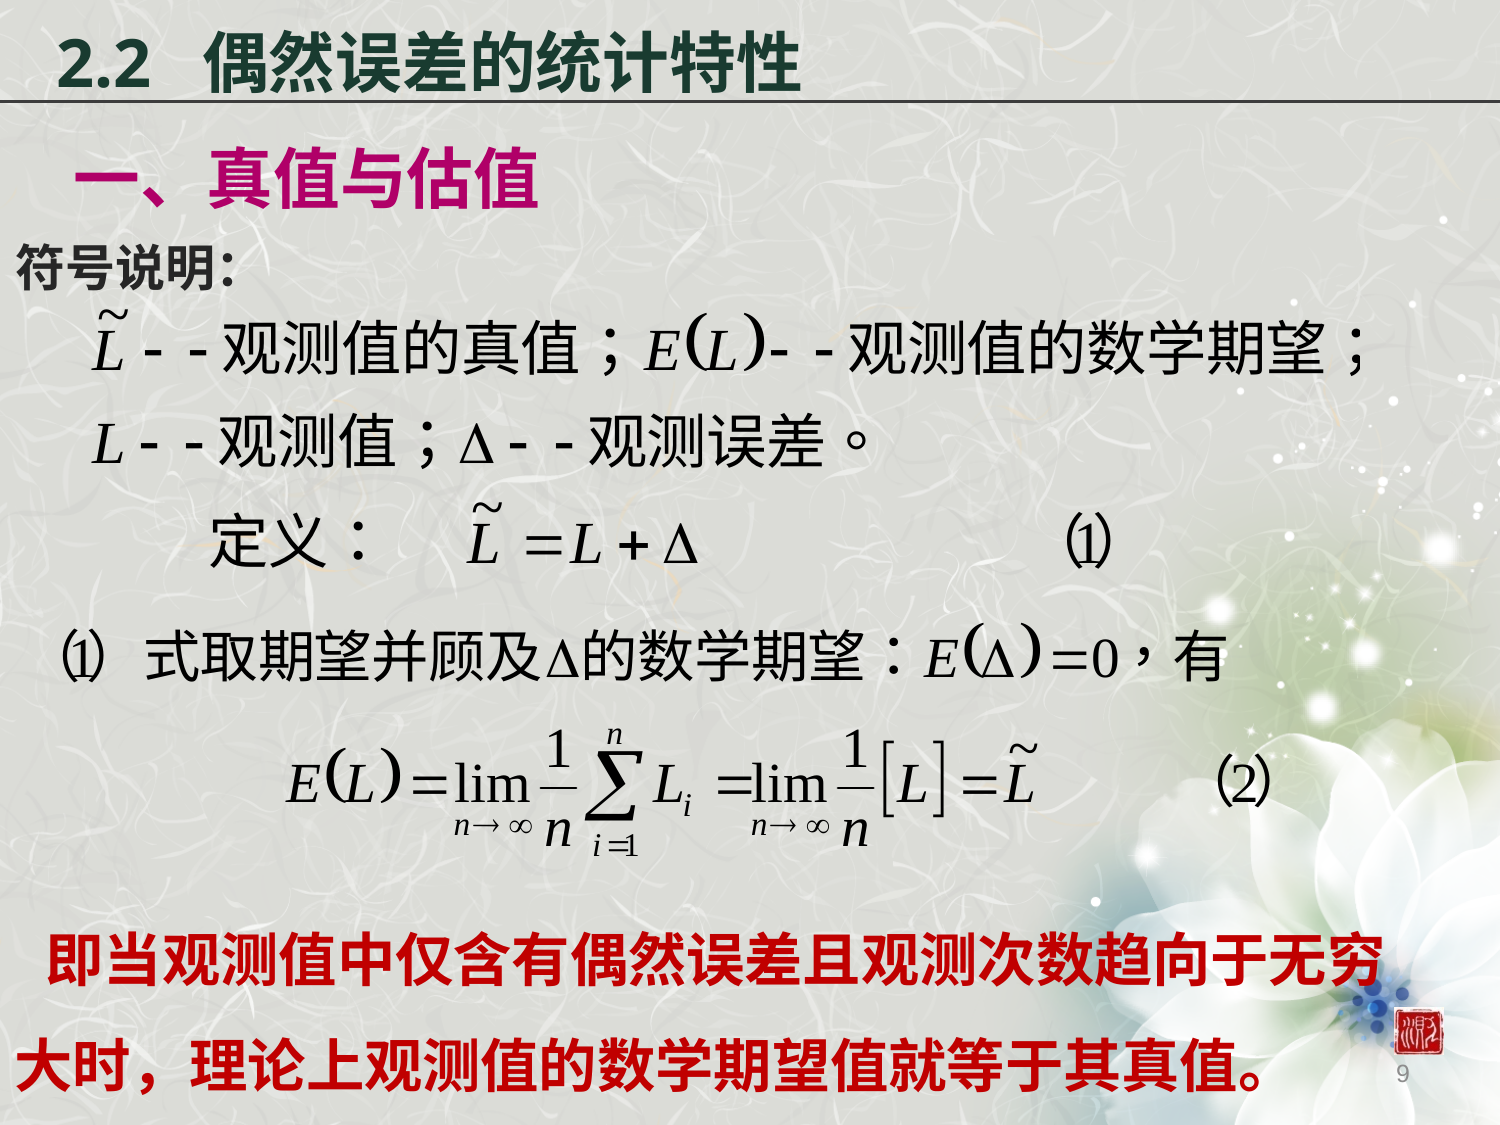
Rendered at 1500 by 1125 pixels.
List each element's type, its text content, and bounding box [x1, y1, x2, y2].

picture [0, 103, 1500, 1125]
list 符号说明： [0, 198, 387, 317]
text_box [81, 304, 1360, 589]
title 2.2 偶然误差的统计特性 [41, 18, 1365, 103]
text_box 一、真值与估值 [58, 105, 715, 270]
text_box 即当观测值中仅含有偶然误差且观测次数趋向于无穷大时，理论上观测值的数学期望值就等于其真值。 [0, 867, 1453, 1107]
picture [0, 0, 1500, 100]
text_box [46, 620, 1290, 867]
picture [1394, 1007, 1444, 1055]
